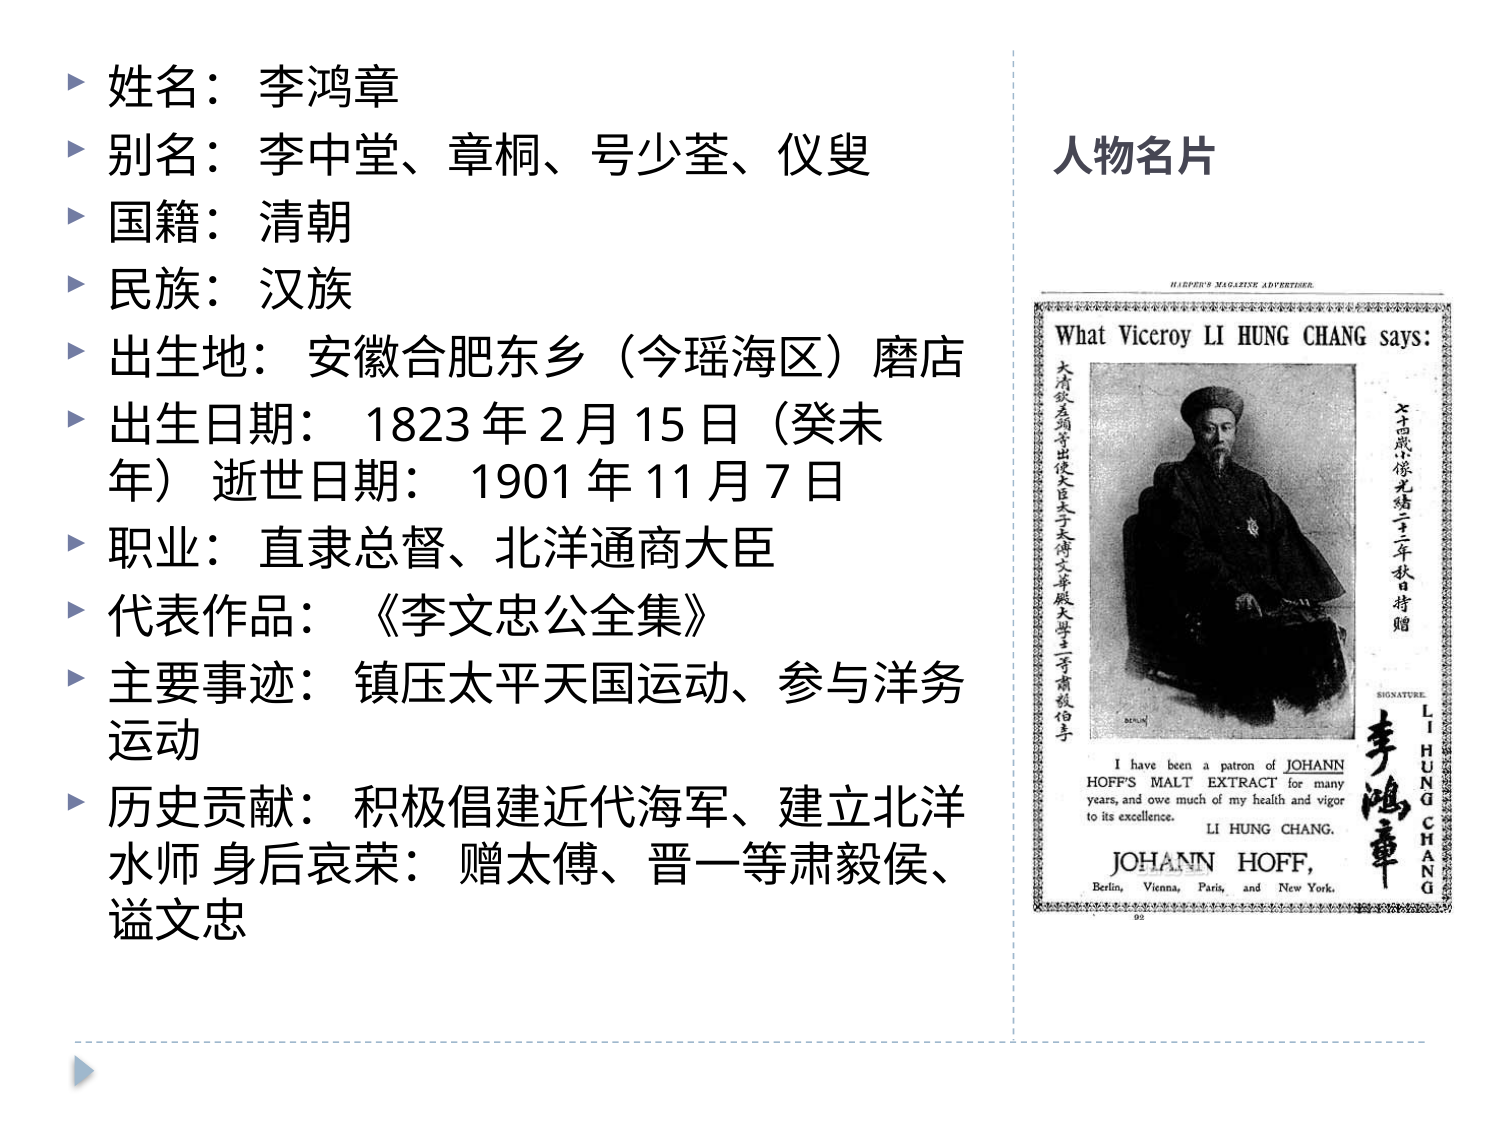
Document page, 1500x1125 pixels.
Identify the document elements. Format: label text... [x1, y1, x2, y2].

list 姓名： 李鸿章 别名： 李中堂、章桐、号少荃、仪叟 国籍： 清朝 民族： 汉族 出生地： 安徽合肥东乡（今瑶海区）磨店 出生日期： 1823年2月15日（癸未年） 逝世日期： 1901年11月7日 职业： 直隶总督、北洋通商大臣 代表作品： 《李文忠公全集》 主要事迹： 镇压太平天国运动、参与洋务运动 历史贡献： 积极倡建近代海军、建立北洋水师 身后哀荣： 赠太傅、晋一等肃毅侯、谥文忠 [50, 50, 988, 988]
title 人物名片 [1037, 50, 1450, 188]
picture [1031, 280, 1455, 921]
